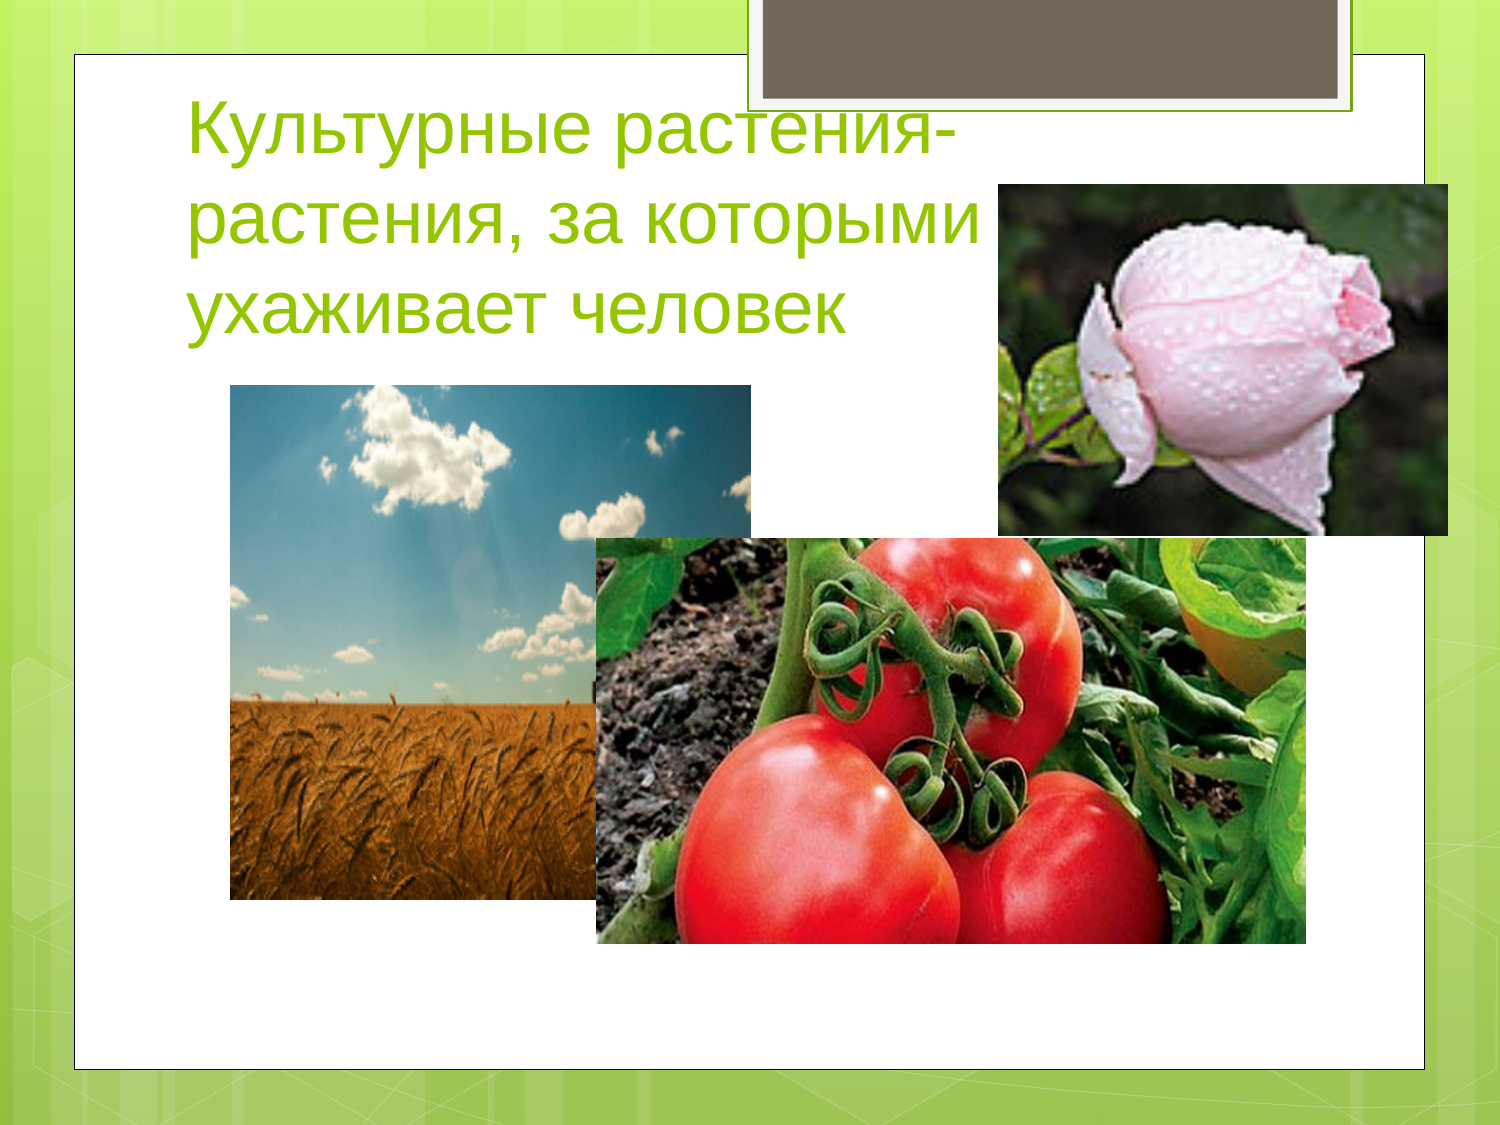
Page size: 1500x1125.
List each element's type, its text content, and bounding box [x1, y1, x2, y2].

picture [997, 184, 1448, 537]
picture [229, 385, 1306, 945]
title Культурные растения- растения, за которыми ухаживает человек [170, 168, 1324, 357]
